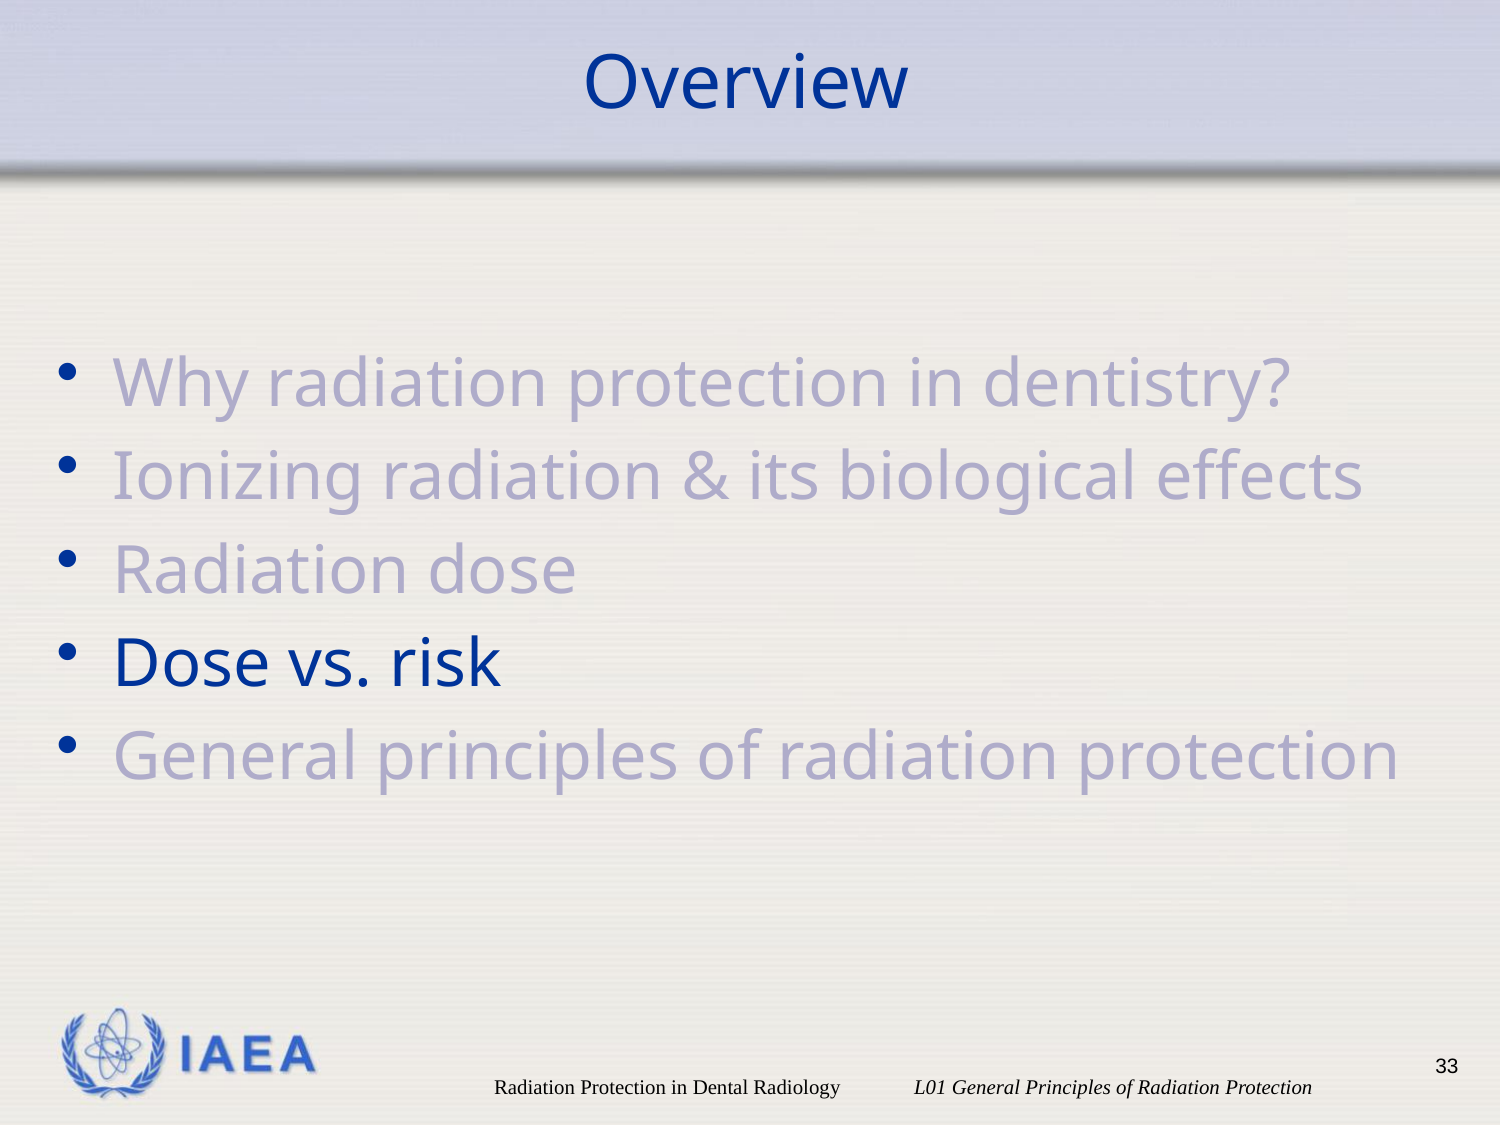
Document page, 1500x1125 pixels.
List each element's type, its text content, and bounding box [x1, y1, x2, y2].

text_box Radiation Protection in Dental Radiology L01 General Principles of Radiation Protection [454, 1065, 1353, 1106]
slide_number 33 [1389, 1044, 1474, 1093]
list Why radiation protection in dentistry? Ionizing radiation & its biological effects Radiation dose Dose vs. risk General principles of radiation protection [41, 331, 1448, 882]
picture [0, 0, 1500, 1125]
title Overview [46, 15, 1447, 142]
